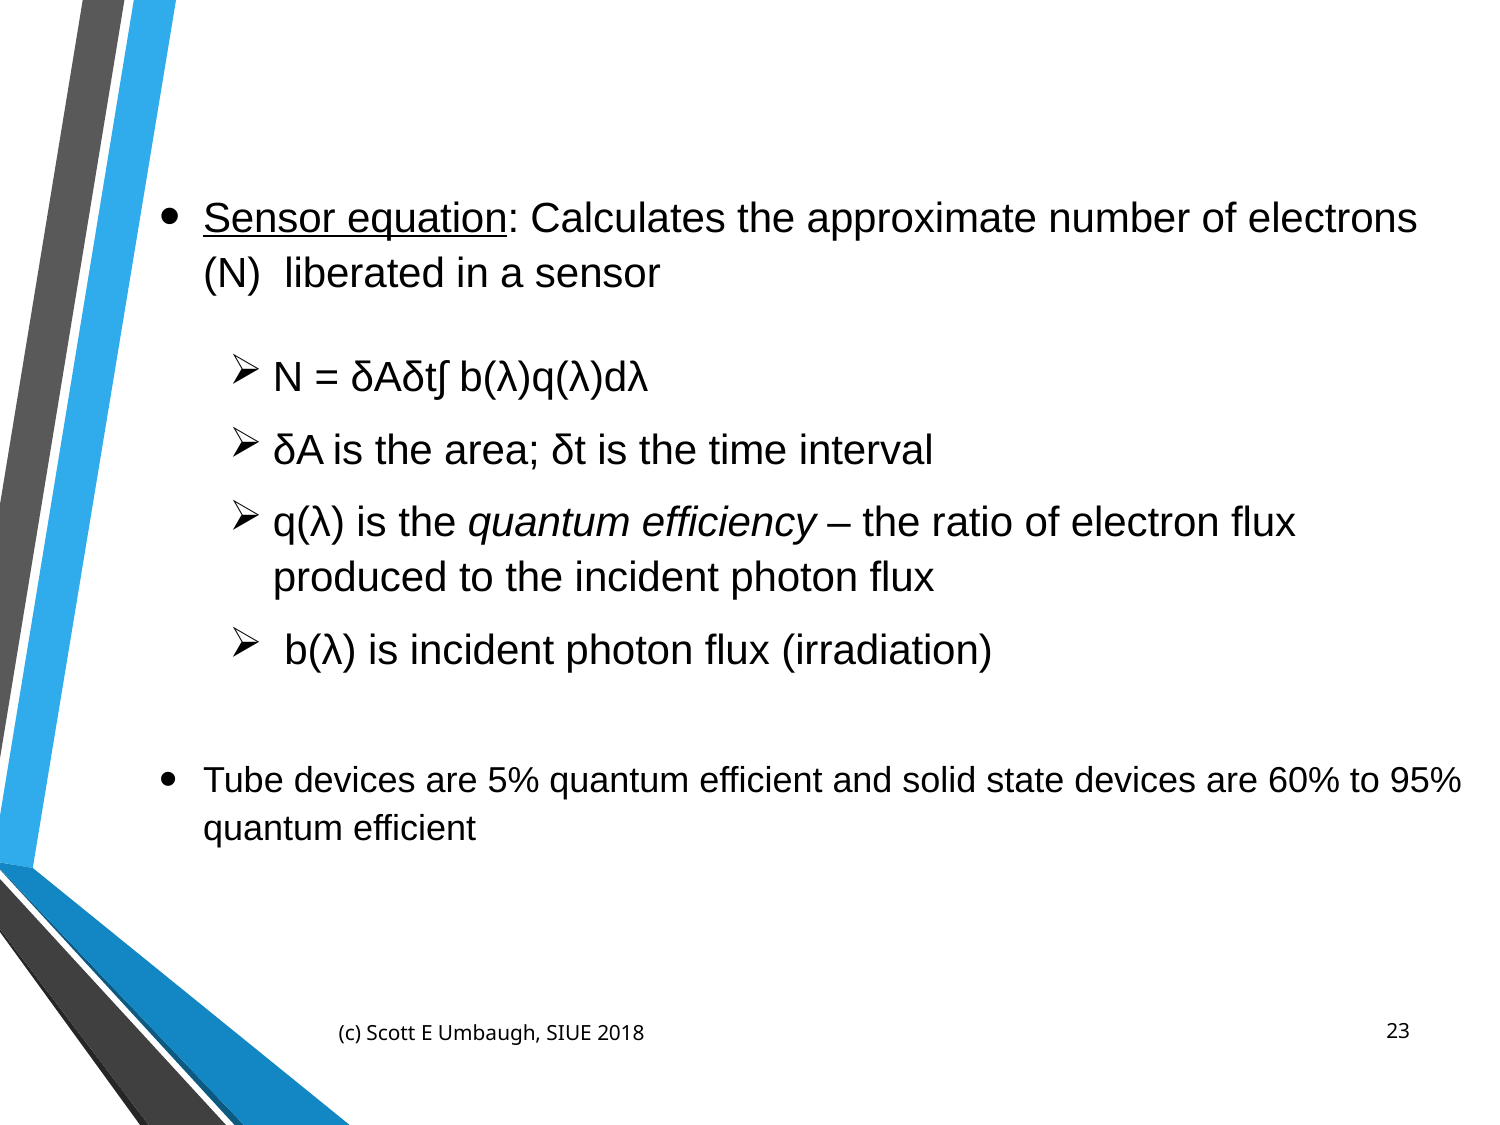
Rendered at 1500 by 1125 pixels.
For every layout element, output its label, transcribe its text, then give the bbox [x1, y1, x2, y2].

footer (c) Scott E Umbaugh, SIUE 2018 [323, 1001, 1196, 1062]
list Sensor equation: Calculates the approximate number of electrons (N) liberated in a sensor N = δAδt∫ b(λ)q(λ)dλ δA is the area; δt is the time interval q(λ) is the quantum efficiency – the ratio of electron flux produced to the incident photon flux b(λ) is incident photon flux (irradiation) Tube devices are 5% quantum efficient and solid state devices are 60% to 95% quantum efficient [144, 62, 1495, 900]
slide_number 23 [1354, 1001, 1425, 1062]
